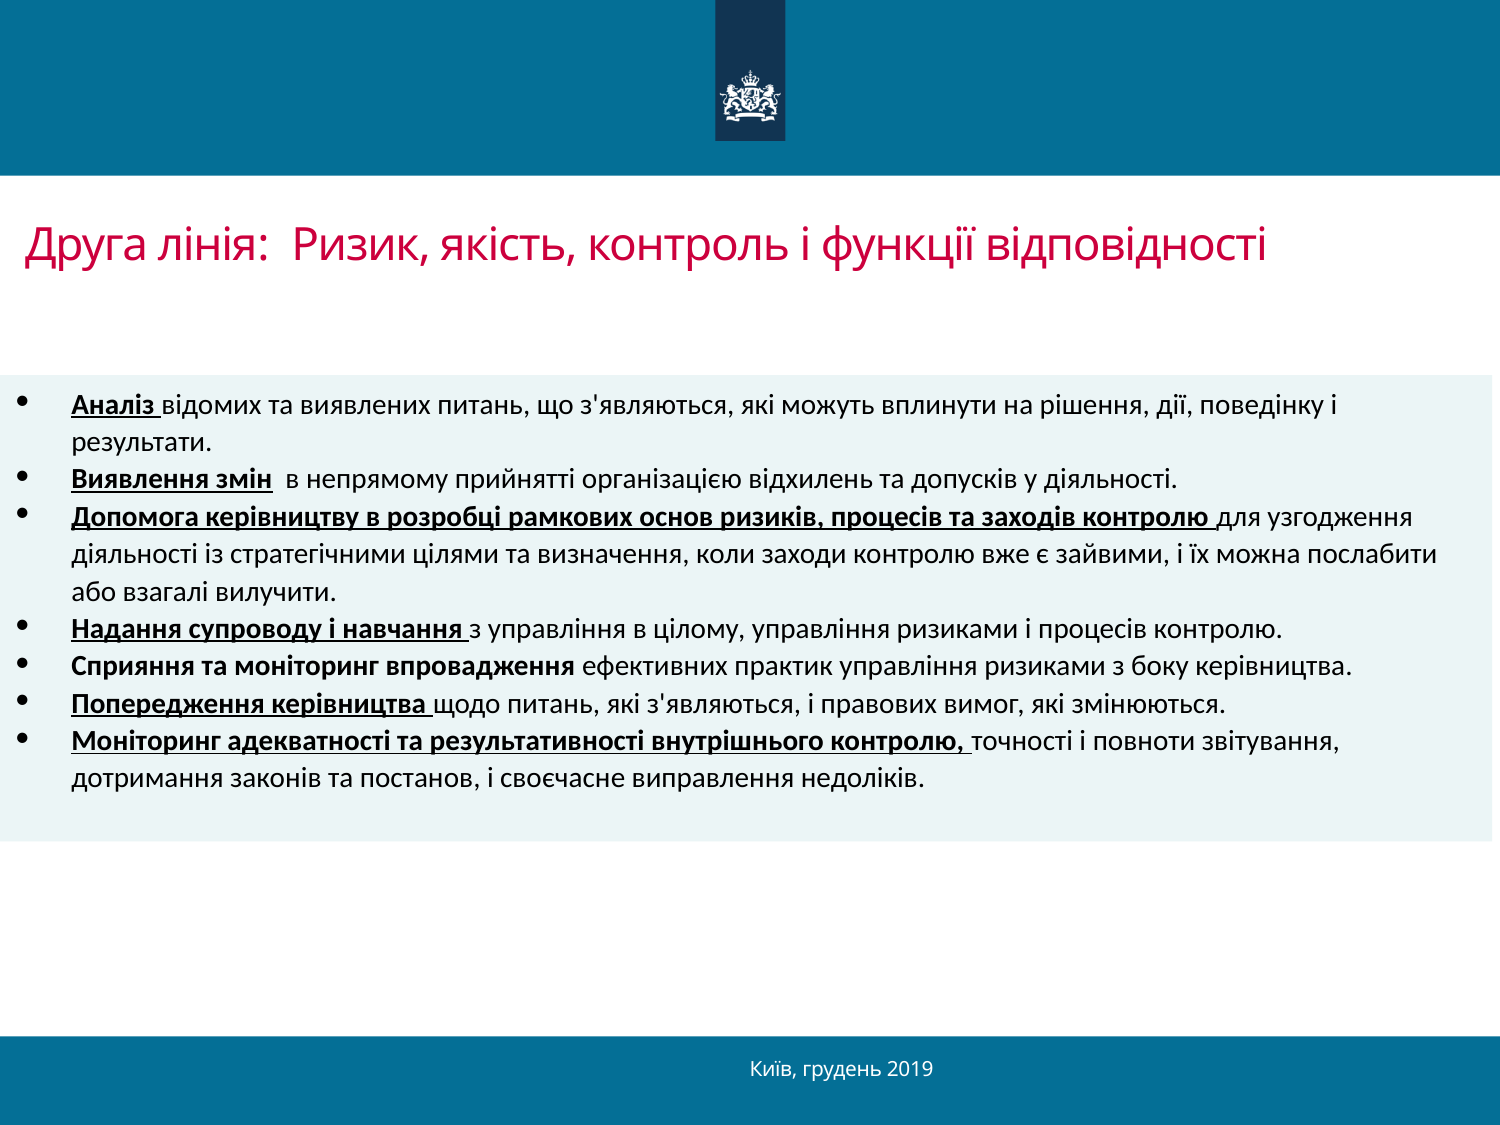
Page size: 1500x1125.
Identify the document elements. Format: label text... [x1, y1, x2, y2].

list Аналіз відомих та виявлених питань, що з'являються, які можуть вплинути на рішення, дії, поведінку і результати. Виявлення змін в непрямому прийнятті організацією відхилень та допусків у діяльності. Допомога керівництву в розробці рамкових основ ризиків, процесів та заходів контролю для узгодження діяльності із стратегічними цілями та визначення, коли заходи контролю вже є зайвими, і їх можна послабити або взагалі вилучити. Надання супроводу і навчання з управління в цілому, управління ризиками і процесів контролю. Сприяння та моніторинг впровадження ефективних практик управління ризиками з боку керівництва. Попередження керівництва щодо питань, які з'являються, і правових вимог, які змінюються. Моніторинг адекватності та результативності внутрішнього контролю, точності і повноти звітування, дотримання законів та постанов, і своєчасне виправлення недоліків. [0, 374, 1493, 842]
footer Київ, грудень 2019 [734, 1047, 1419, 1100]
picture [716, 0, 784, 140]
title Друга лінія: Ризик, якість, контроль і функції відповідності [9, 207, 1474, 302]
